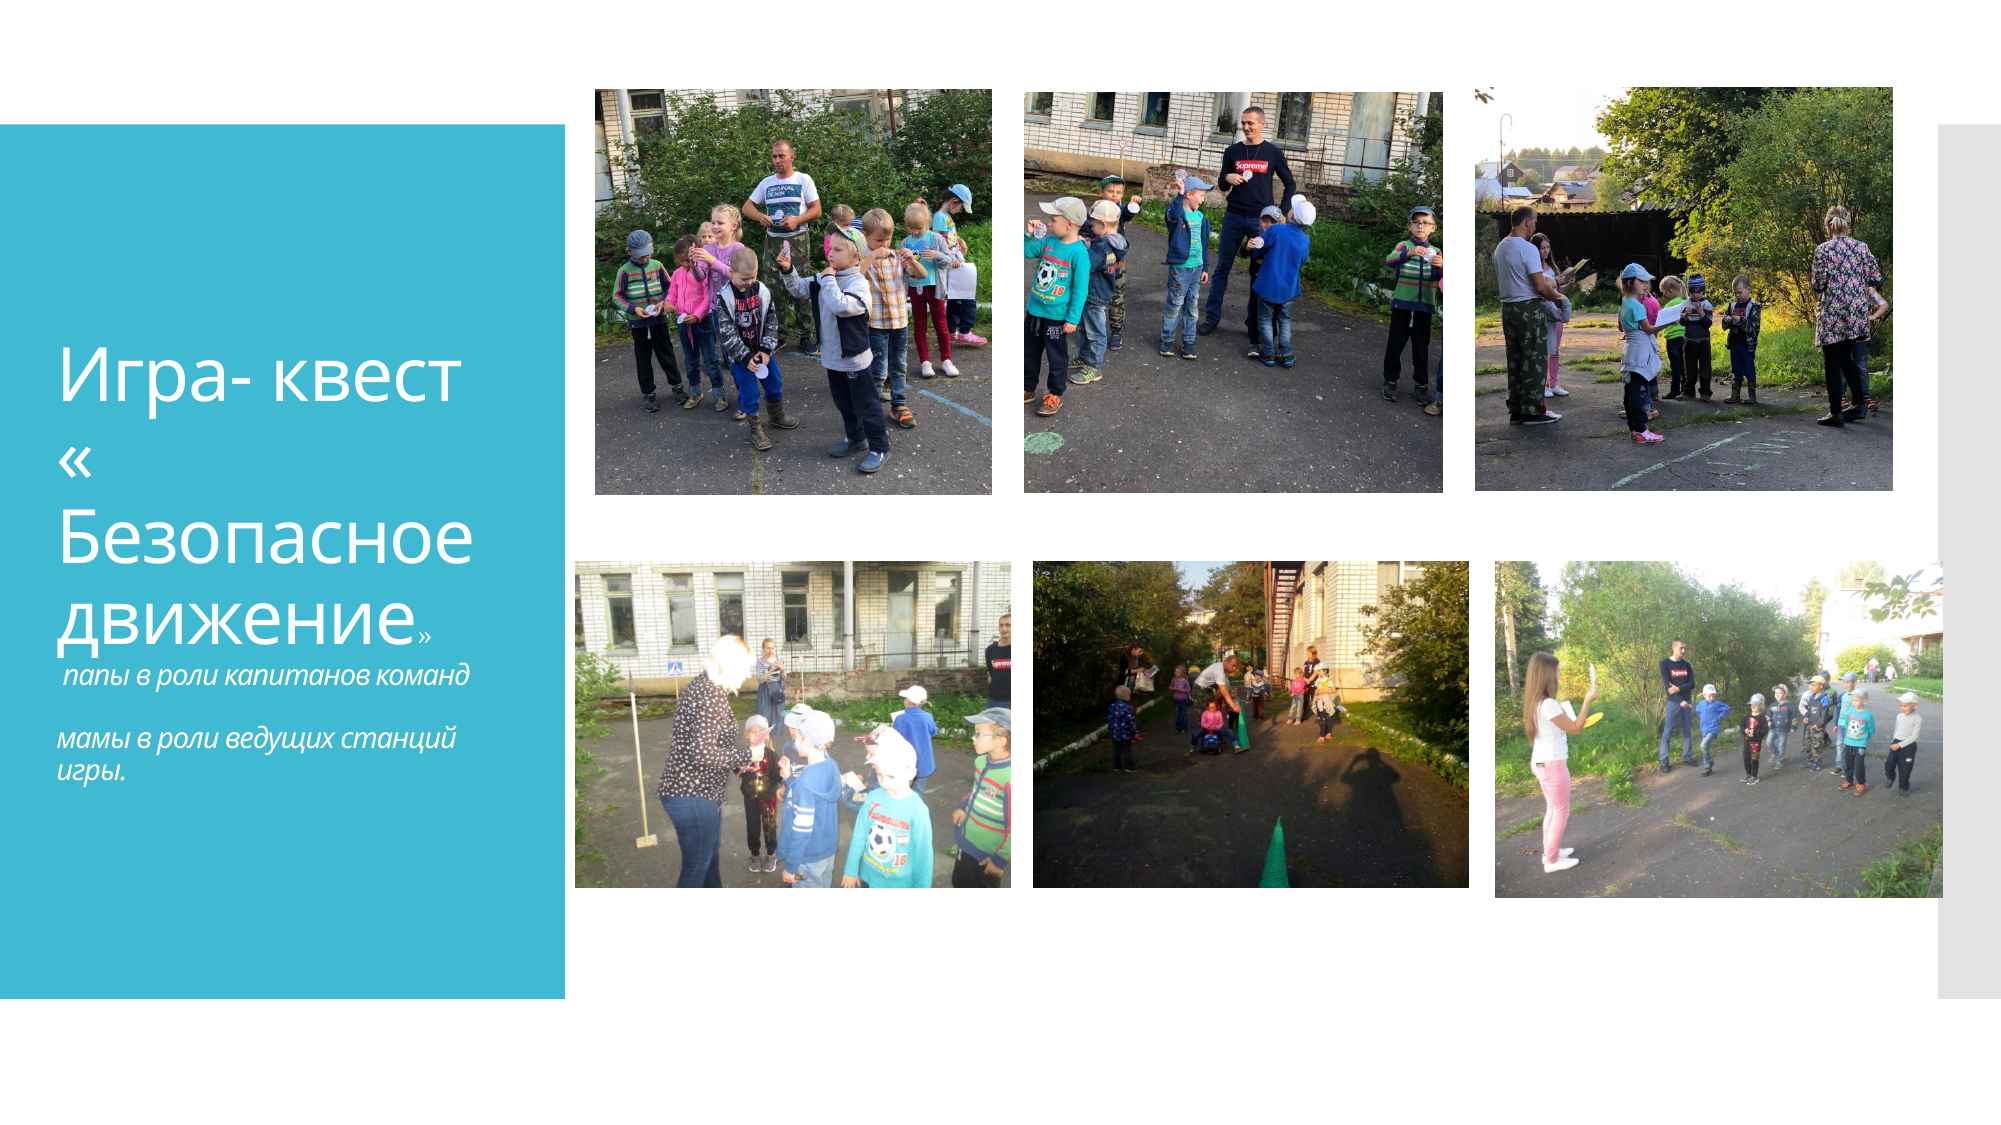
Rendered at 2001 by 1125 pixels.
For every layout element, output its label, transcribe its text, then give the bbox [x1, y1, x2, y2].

picture [574, 561, 1011, 889]
picture [1033, 561, 1469, 889]
picture [1495, 561, 1943, 898]
picture [1024, 91, 1443, 493]
title Игра- квест « Безопасное движение» папы в роли капитанов команд мамы в роли ведущих станций игры. [41, 184, 525, 940]
picture [595, 89, 992, 495]
picture [1474, 87, 1894, 491]
